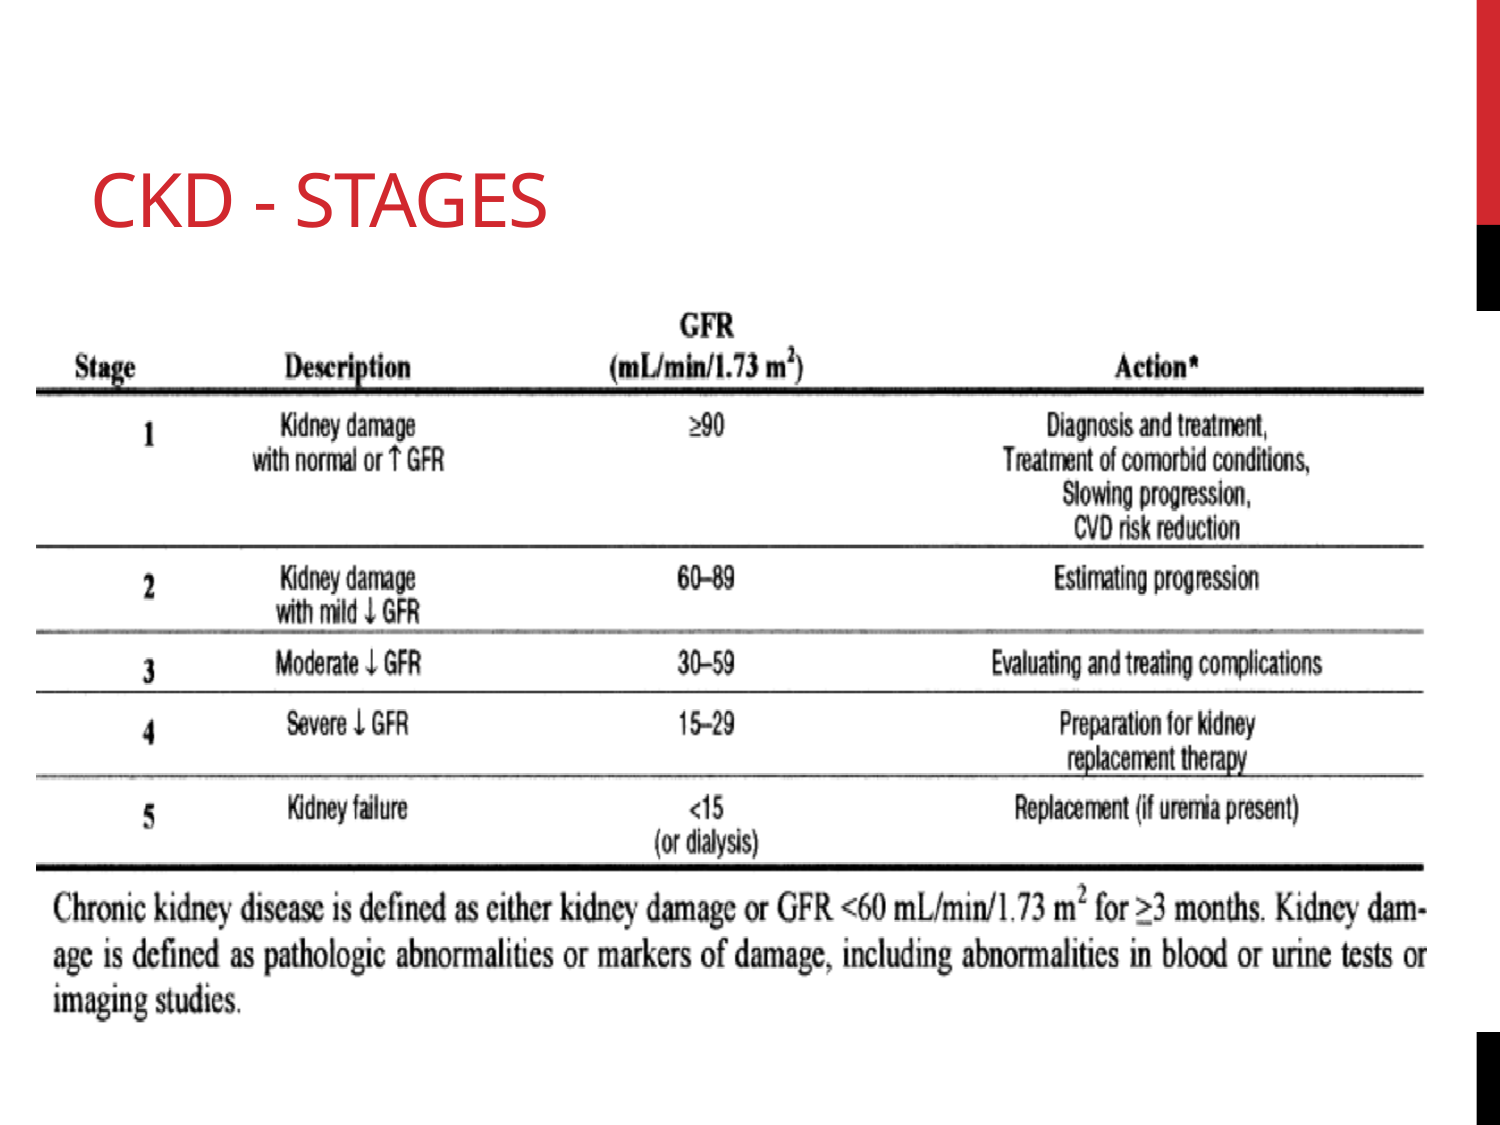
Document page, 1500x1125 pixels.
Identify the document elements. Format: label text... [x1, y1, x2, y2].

picture [35, 310, 1500, 1033]
title CKD - Stages [75, 25, 1025, 250]
